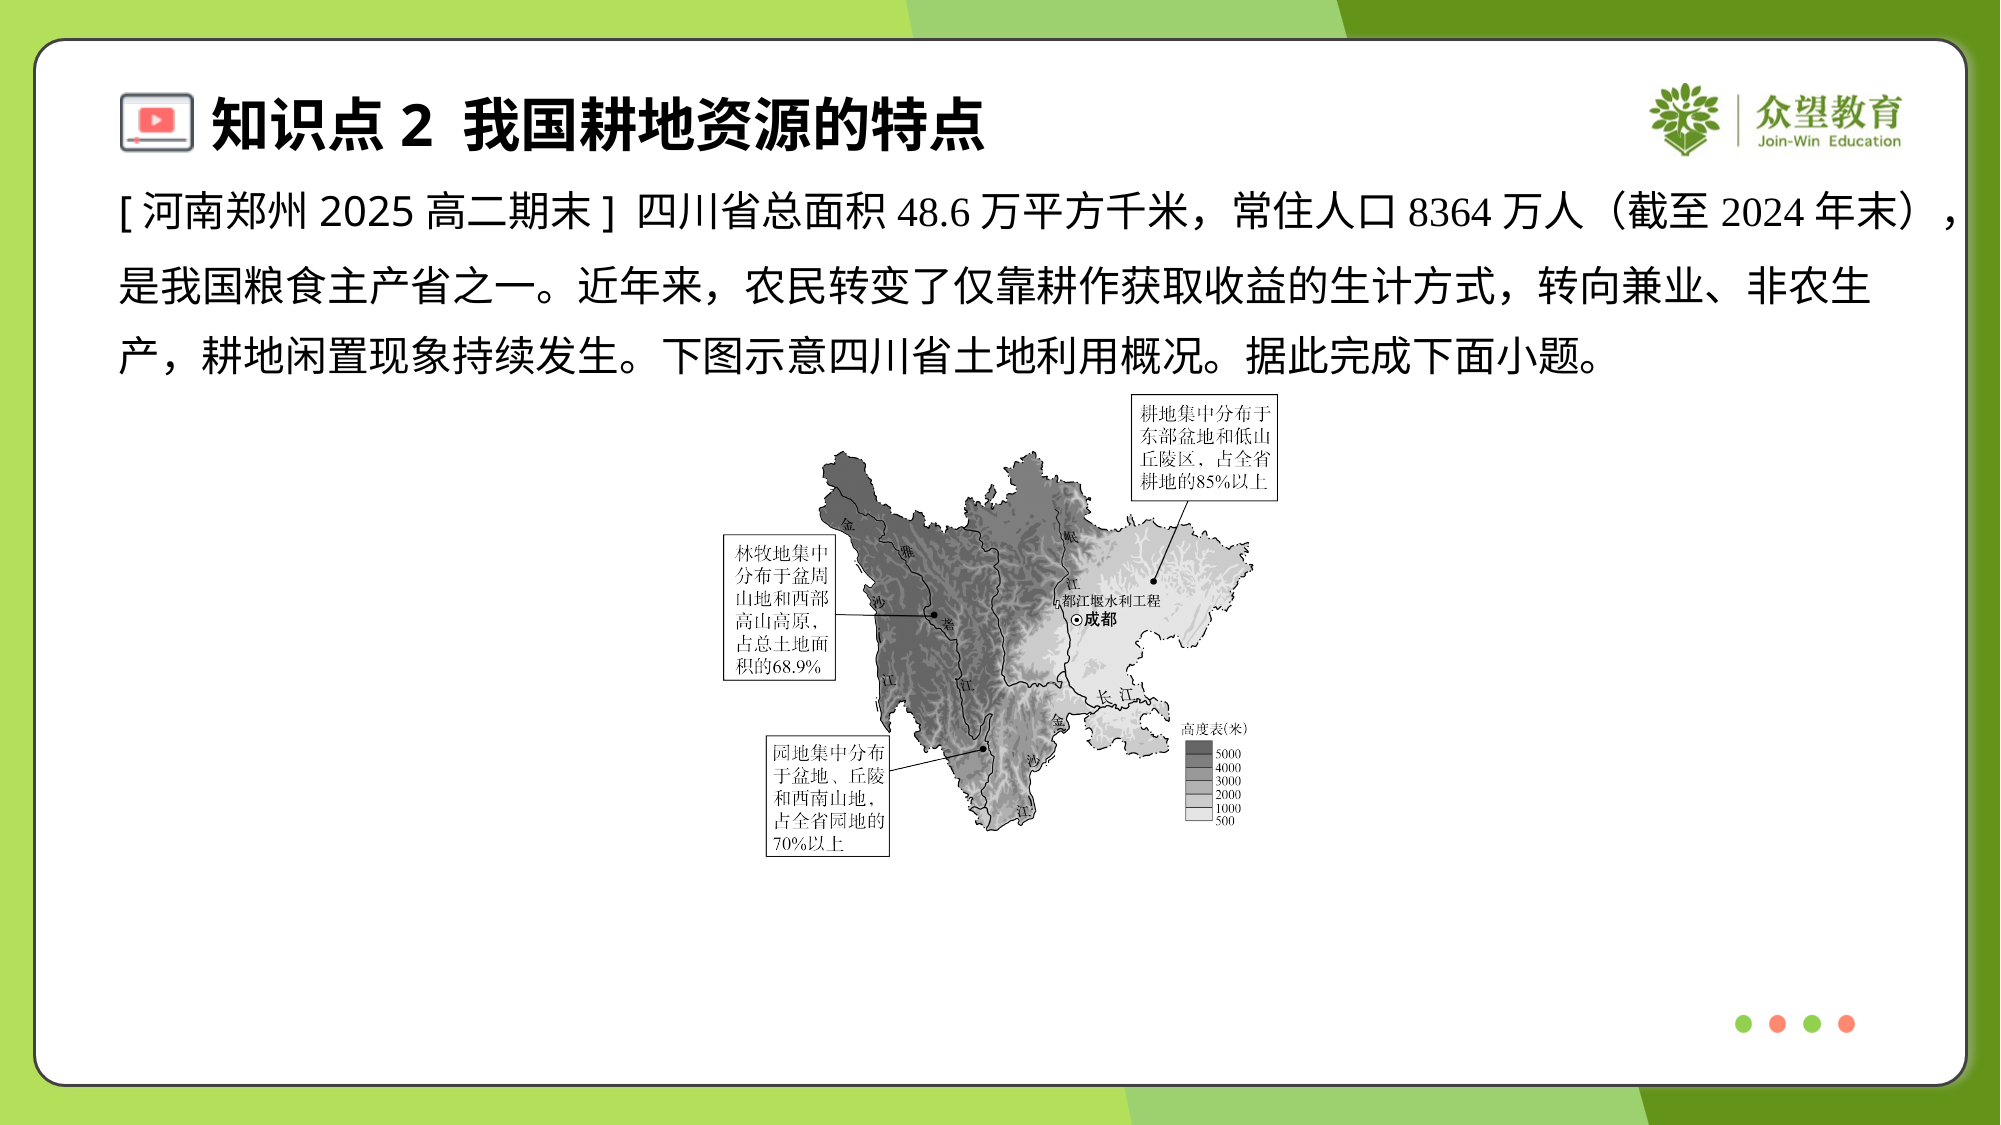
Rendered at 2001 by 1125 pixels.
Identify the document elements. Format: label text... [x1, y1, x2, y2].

picture [0, 0, 2000, 1125]
text_box [河南郑州2025高二期末] 四川省总面积48.6万平方千米，常住人口8364万人（截至2024年末）， 是我国粮食主产省之一。近年来，农民转变了仅靠耕作获取收益的生计方式，转向兼业、非农生 产，耕地闲置现象持续发生。下图示意四川省土地利用概况。据此完成下面小题。 [118, 159, 1883, 373]
